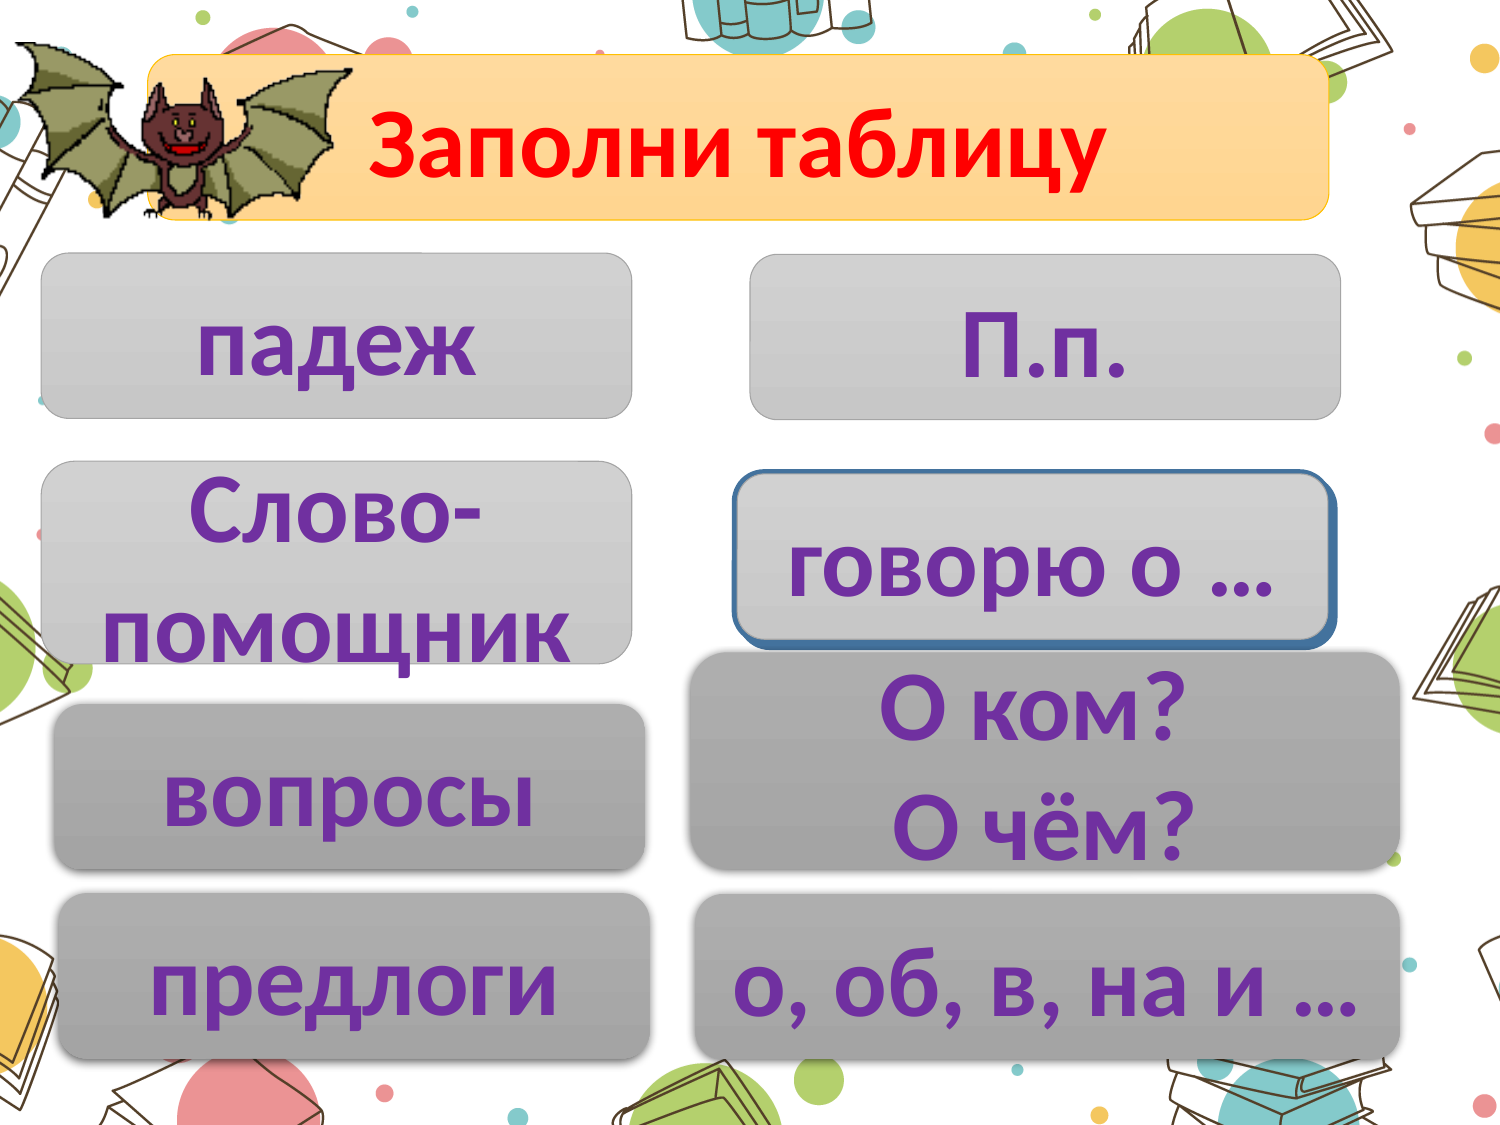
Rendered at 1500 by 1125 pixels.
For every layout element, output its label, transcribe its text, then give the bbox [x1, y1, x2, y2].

text_box о, об, в, на и … [695, 893, 1400, 1060]
text_box Слово-помощник [40, 460, 633, 665]
text_box говорю о … [736, 473, 1329, 640]
text_box падеж [40, 252, 633, 419]
text_box думаю о… [746, 484, 1334, 646]
text_box вопросы [54, 704, 646, 870]
text_box предлоги [59, 893, 650, 1059]
picture [0, 0, 1500, 1125]
text_box Заполни таблицу [380, 54, 1330, 221]
text_box П.п. [749, 253, 1342, 421]
text_box О ком? О чём? [690, 652, 1400, 870]
